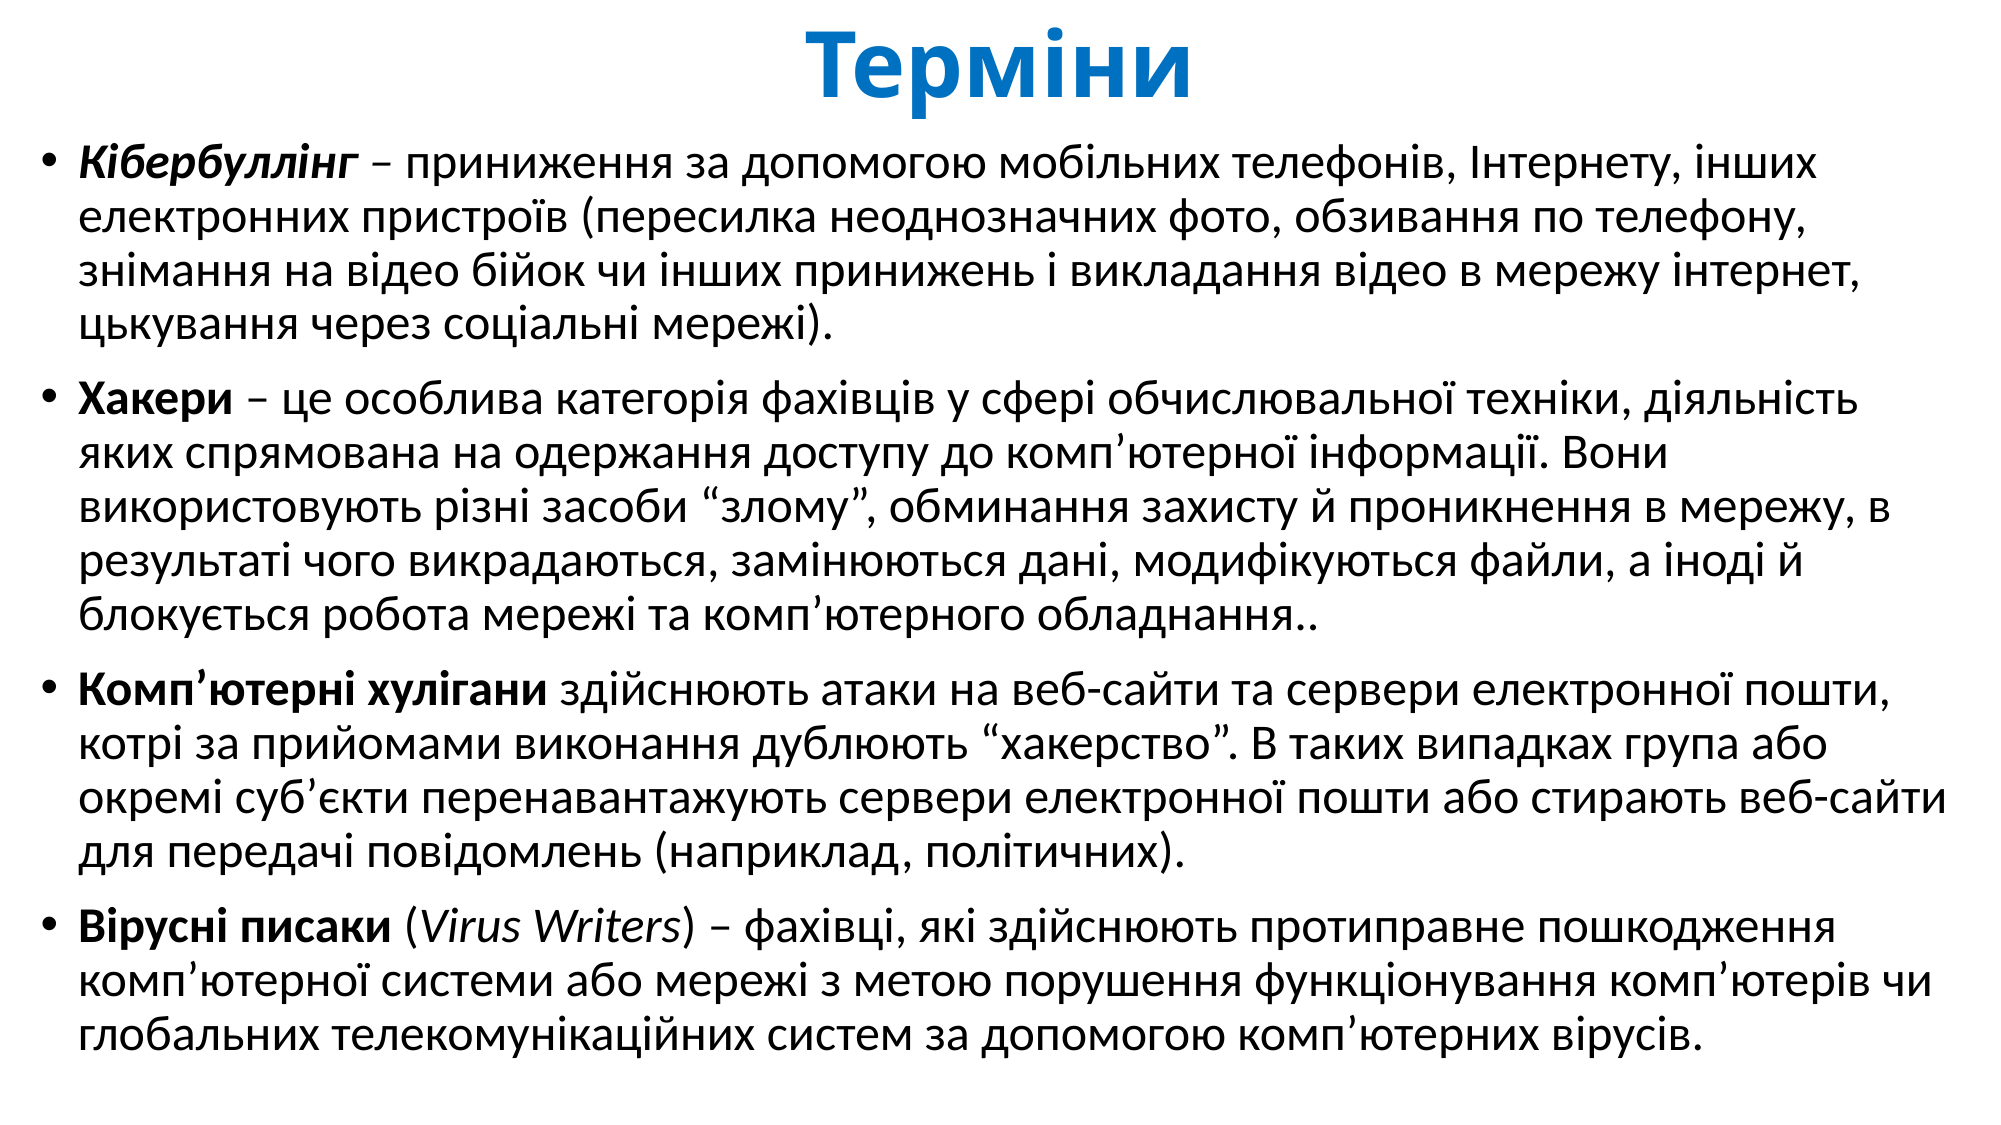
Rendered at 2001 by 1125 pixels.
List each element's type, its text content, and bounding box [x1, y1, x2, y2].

title Терміни [138, 0, 1864, 127]
list Кібербуллінг – приниження за допомогою мобільних телефонів, Інтернету, інших електронних пристроїв (пересилка неоднозначних фото, обзивання по телефону, знімання на відео бійок чи інших принижень і викладання відео в мережу інтернет, цькування через соціальні мережі). Хакери – це особлива категорія фахівців у сфері обчислювальної техніки, діяльність яких спрямована на одержання доступу до комп’ютерної інформації. Вони використовують різні засоби “злому”, обминання захисту й проникнення в мережу, в результаті чого викрадаються, замінюються дані, модифікуються файли, а іноді й блокується робота мережі та комп’ютерного обладнання.. Комп’ютерні хулігани здійснюють атаки на веб-сайти та сервери електронної пошти, котрі за прийомами виконання дублюють “хакерство”. В таких випадках група або окремі суб’єкти перенавантажують сервери електронної пошти або стирають веб-сайти для передачі повідомлень (наприклад, політичних). Вірусні писаки (Virus Writers) – фахівці, які здійснюють протиправне пошкодження комп’ютерної системи або мережі з метою порушення функціонування комп’ютерів чи глобальних телекомунікаційних систем за допомогою комп’ютерних вірусів. [25, 127, 1976, 1076]
